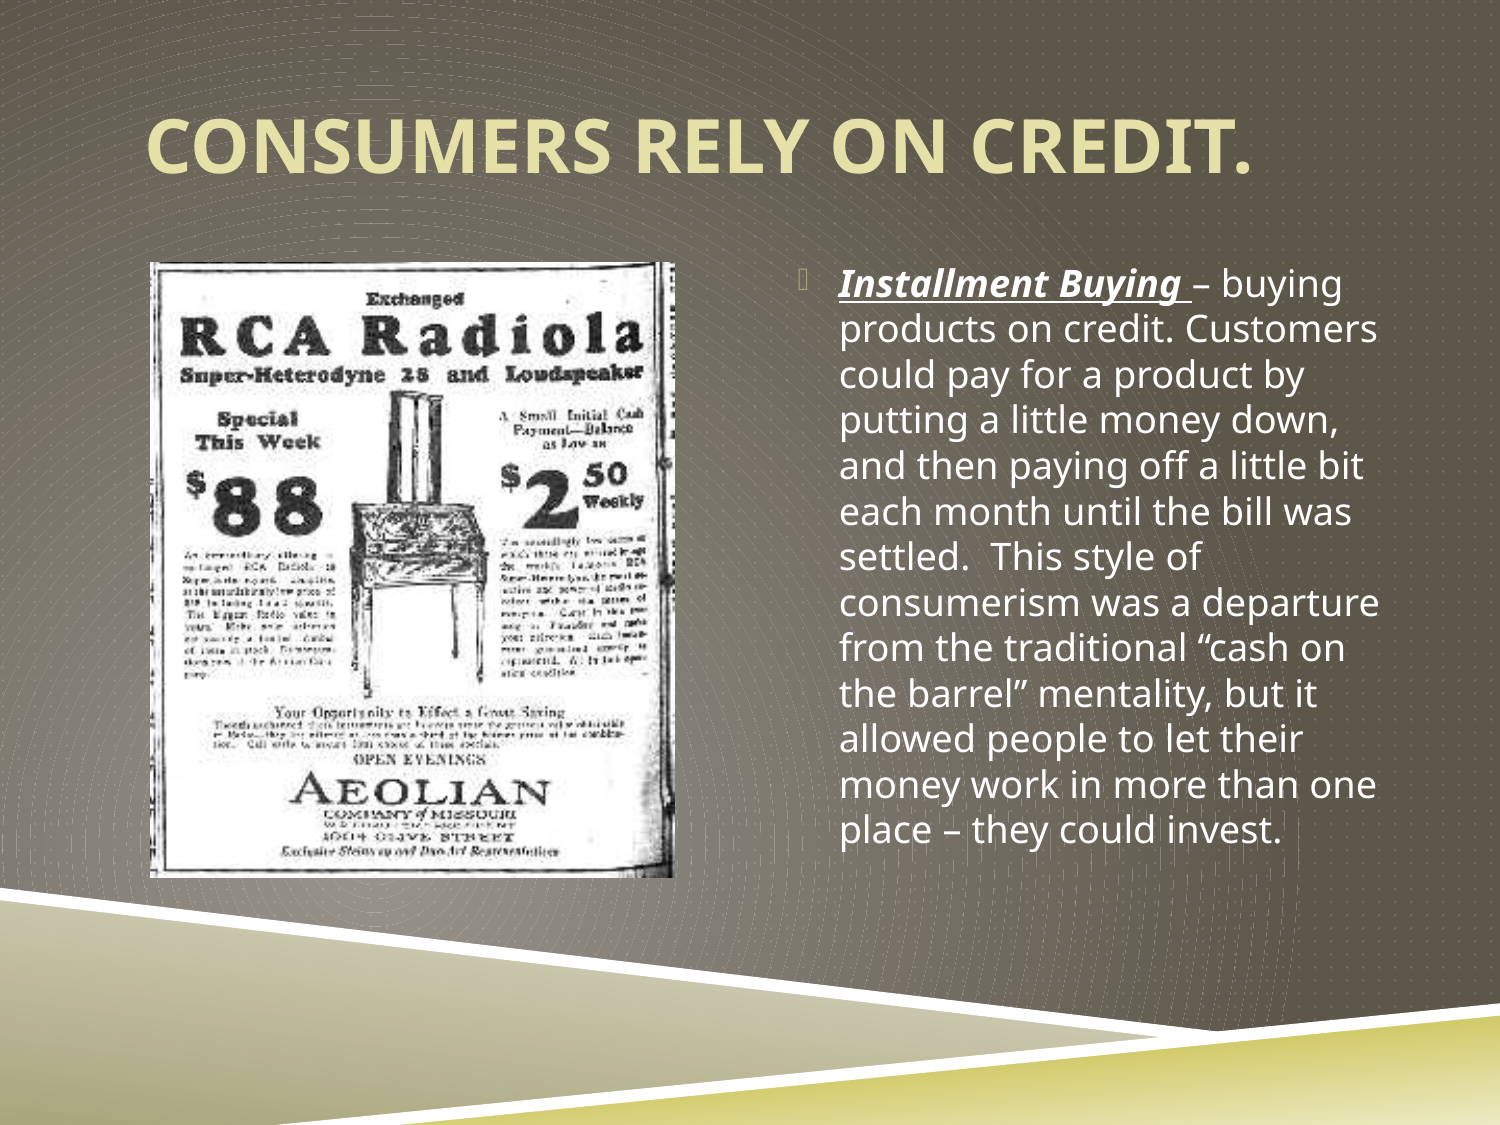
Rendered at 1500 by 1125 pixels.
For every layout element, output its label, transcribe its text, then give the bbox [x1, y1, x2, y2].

list Installment Buying – buying products on credit. Customers could pay for a product by putting a little money down, and then paying off a little bit each month until the bill was settled. This style of consumerism was a departure from the traditional “cash on the barrel” mentality, but it allowed people to let their money work in more than one place – they could invest. [787, 251, 1388, 888]
title Consumers rely on credit. [75, 50, 1325, 238]
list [149, 262, 676, 878]
